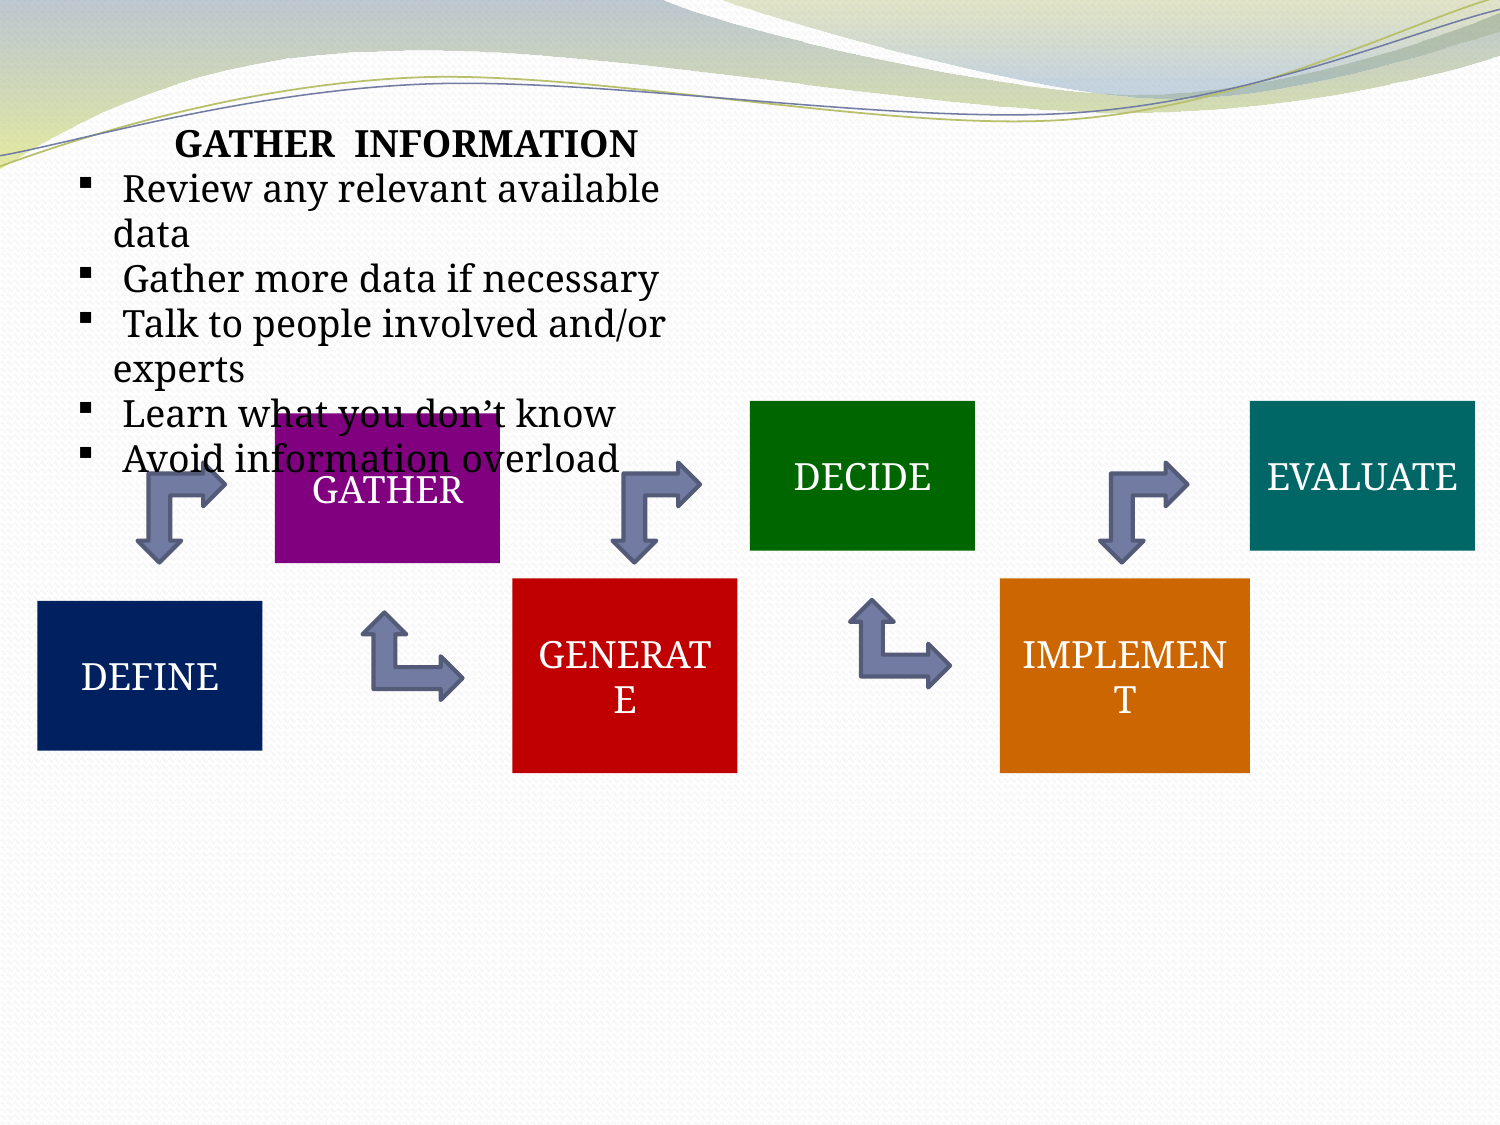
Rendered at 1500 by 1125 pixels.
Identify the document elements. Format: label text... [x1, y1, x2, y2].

text_box GATHER INFORMATION Review any relevant available data Gather more data if necessary Talk to people involved and/or experts Learn what you don’t know Avoid information overload [62, 112, 750, 399]
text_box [37, 399, 1476, 752]
